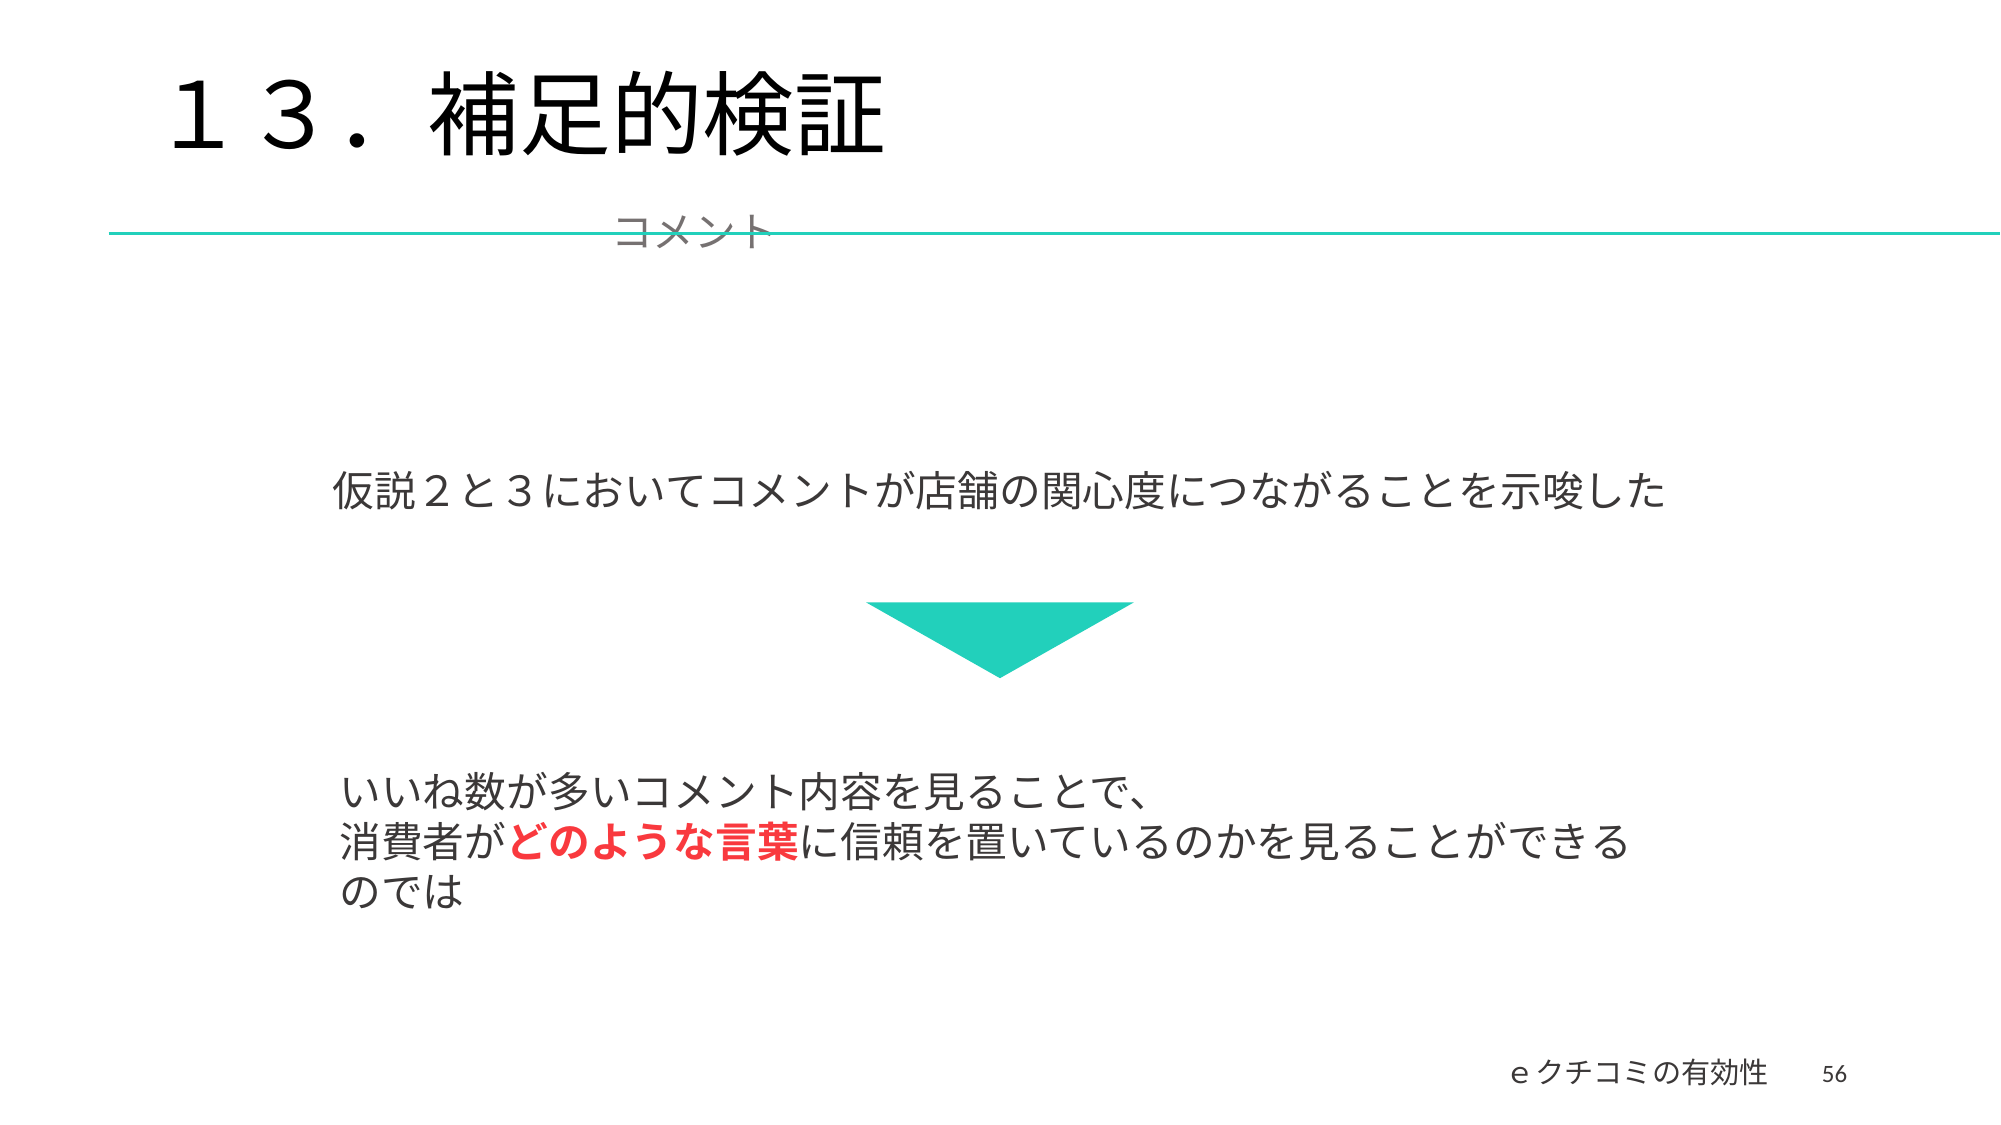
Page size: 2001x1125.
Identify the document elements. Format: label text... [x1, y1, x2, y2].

text_box 仮説２と３においてコメントが店舗の関心度につながることを示唆した [317, 456, 1683, 522]
title １３．補足的検証 コメント [137, 59, 1863, 232]
text_box いいね数が多いコメント内容を見ることで、 消費者がどのような言葉に信頼を置いているのかを見ることができるのでは [324, 758, 1676, 923]
title １３．補足的検証 コメント [137, 235, 1863, 278]
slide_number 56 [1412, 1042, 1863, 1103]
text_box [865, 601, 1135, 680]
text_box ｅクチコミの有効性 [1491, 1047, 1784, 1098]
